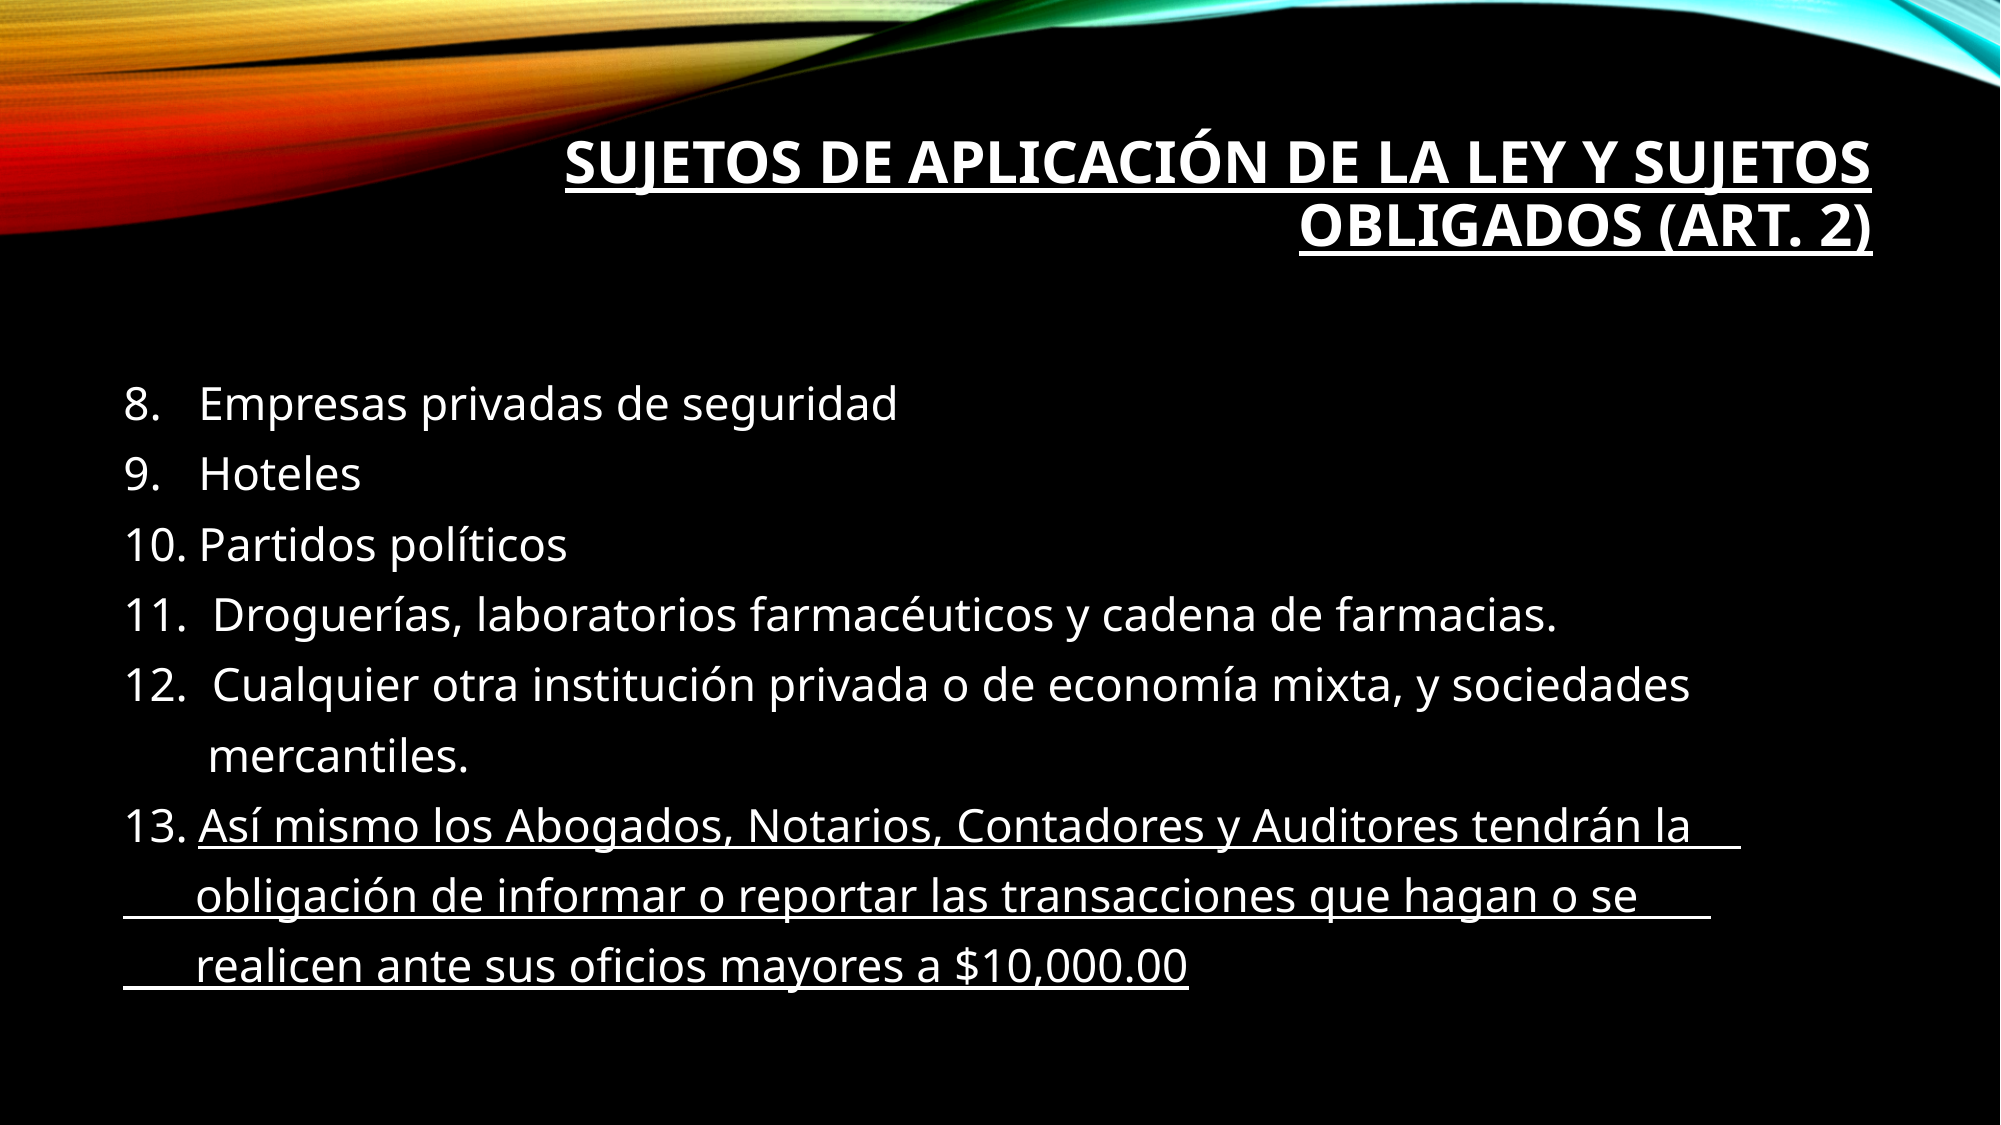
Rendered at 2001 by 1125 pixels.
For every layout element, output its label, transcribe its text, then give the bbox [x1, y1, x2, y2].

picture [0, 0, 2000, 237]
list Empresas privadas de seguridad Hoteles Partidos políticos 11. Droguerías, laboratorios farmacéuticos y cadena de farmacias. 12. Cualquier otra institución privada o de economía mixta, y sociedades mercantiles. Así mismo los Abogados, Notarios, Contadores y Auditores tendrán la obligación de informar o reportar las transacciones que hagan o se realicen ante sus oficios mayores a $10,000.00 [108, 297, 1884, 1029]
title Sujetos de aplicación de la Ley y sujetos obligados (Art. 2) [474, 125, 1888, 338]
